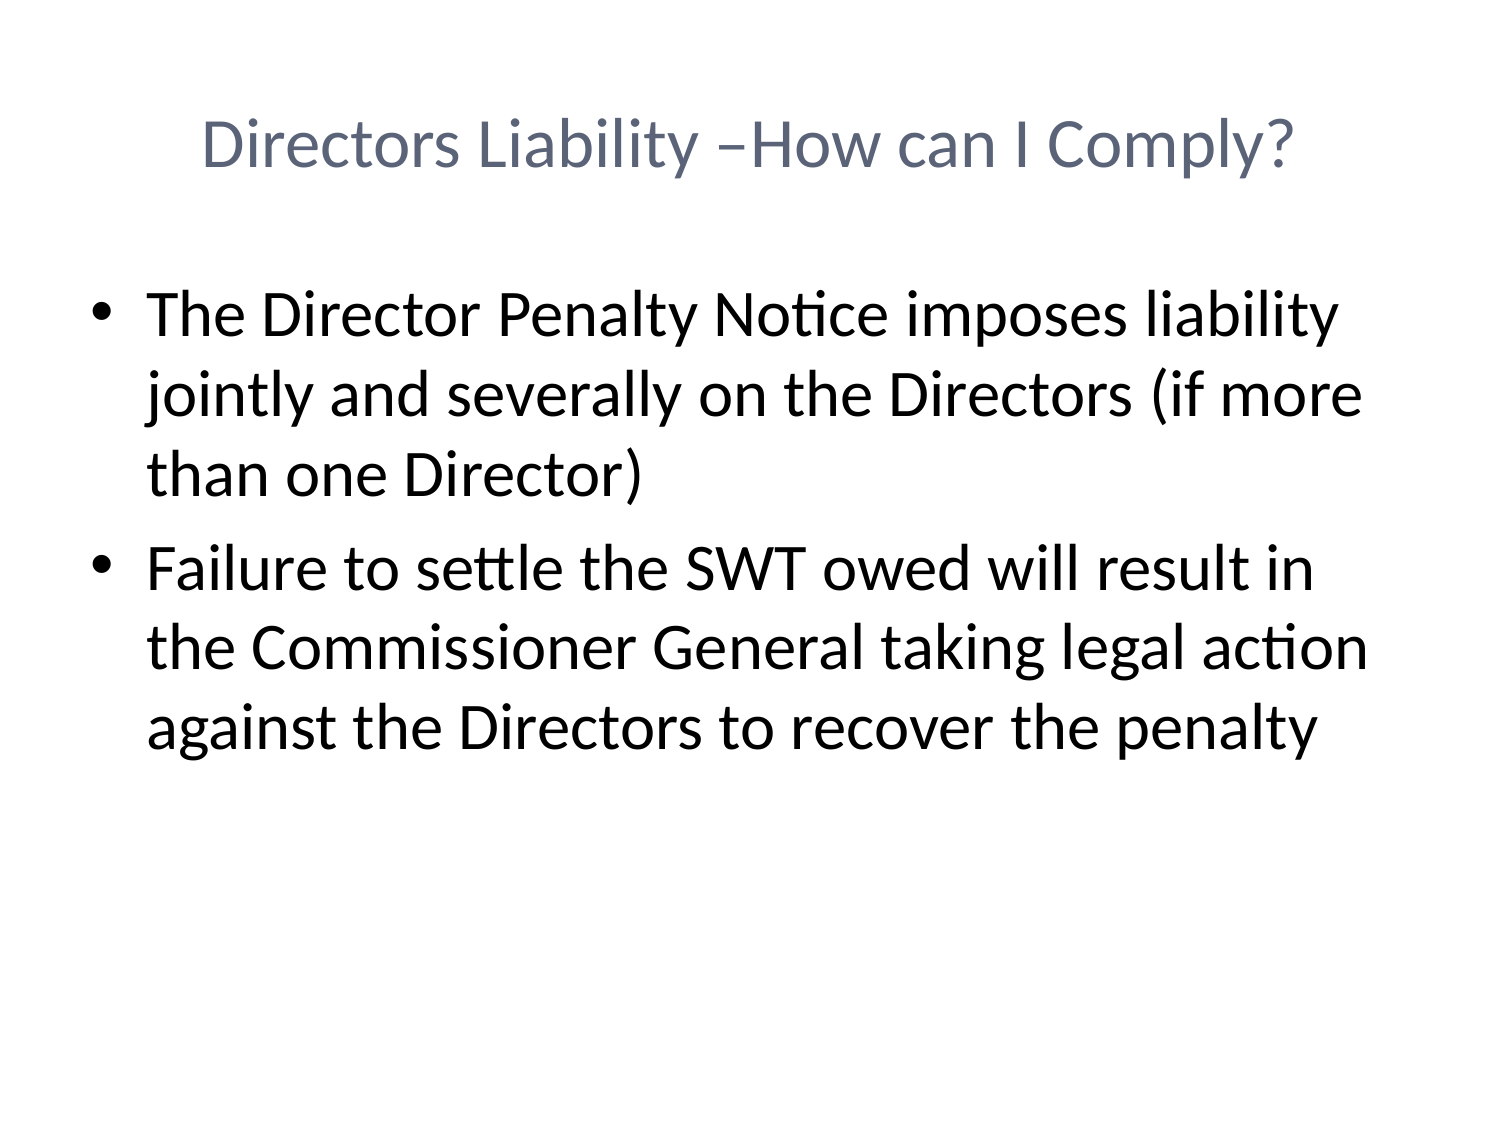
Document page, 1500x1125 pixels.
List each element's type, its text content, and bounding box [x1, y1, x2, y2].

list The Director Penalty Notice imposes liability jointly and severally on the Directors (if more than one Director) Failure to settle the SWT owed will result in the Commissioner General taking legal action against the Directors to recover the penalty [75, 262, 1425, 1005]
title Directors Liability –How can I Comply? [75, 45, 1425, 233]
